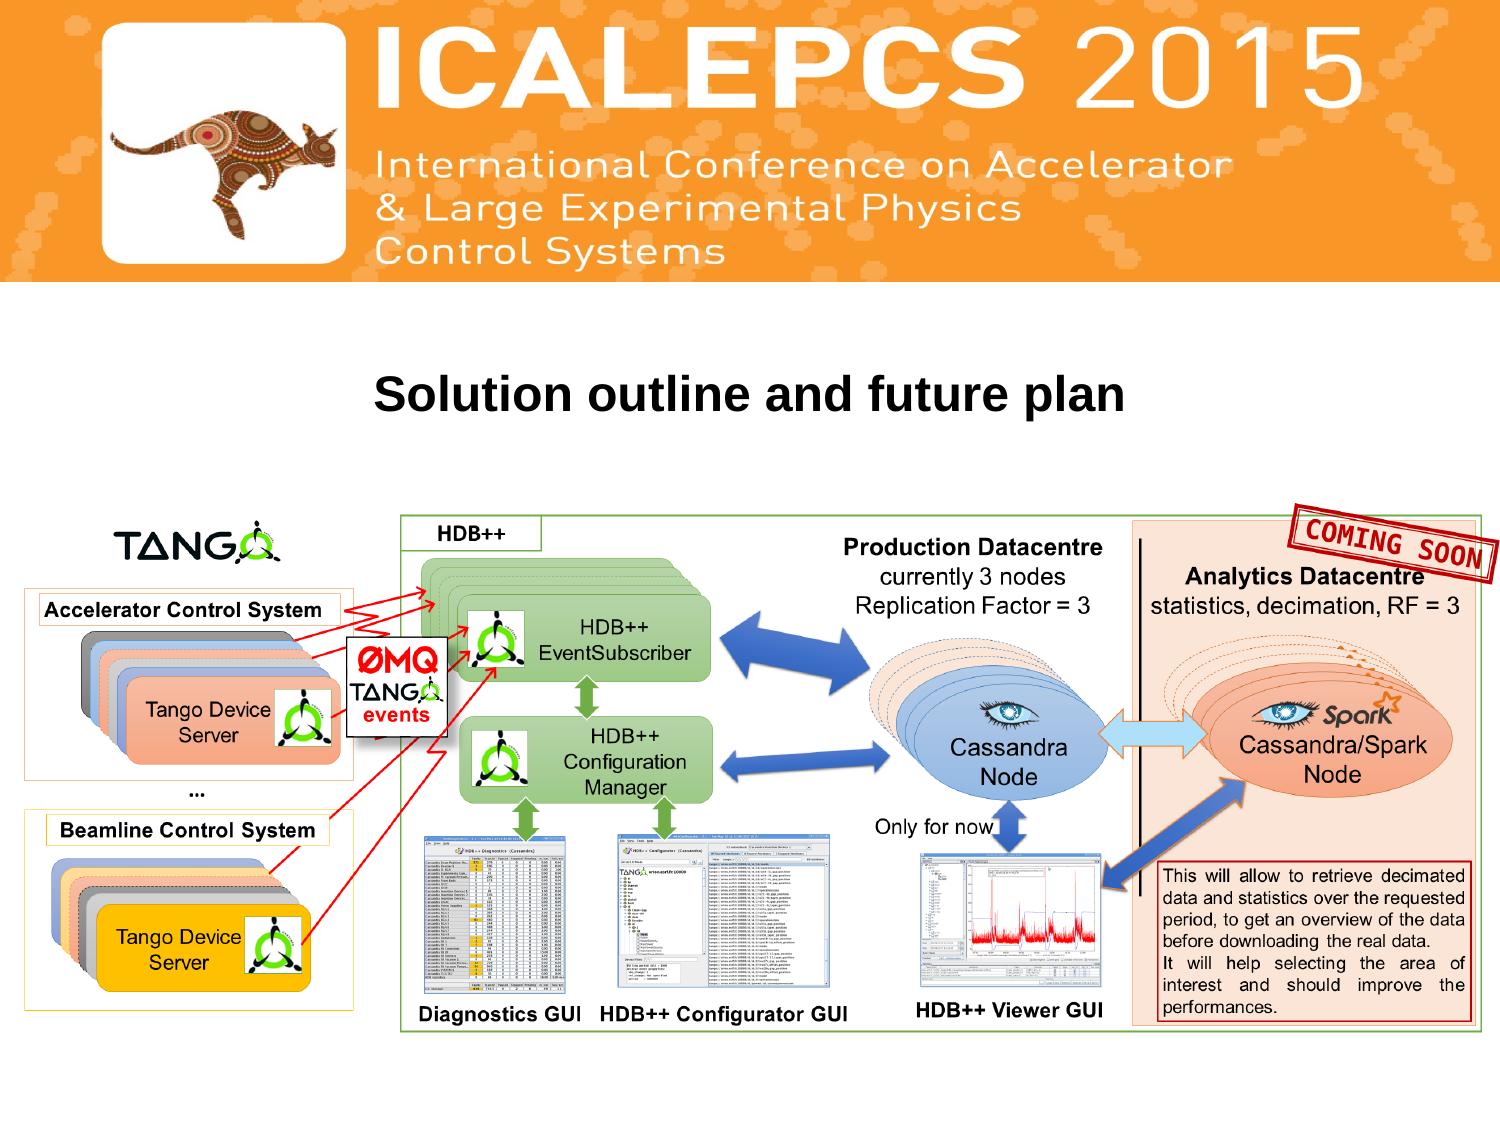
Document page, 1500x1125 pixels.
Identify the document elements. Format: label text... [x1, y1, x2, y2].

text_box Solution outline and future plan [351, 354, 1149, 429]
picture [0, 0, 1500, 282]
picture [0, 503, 1500, 1040]
